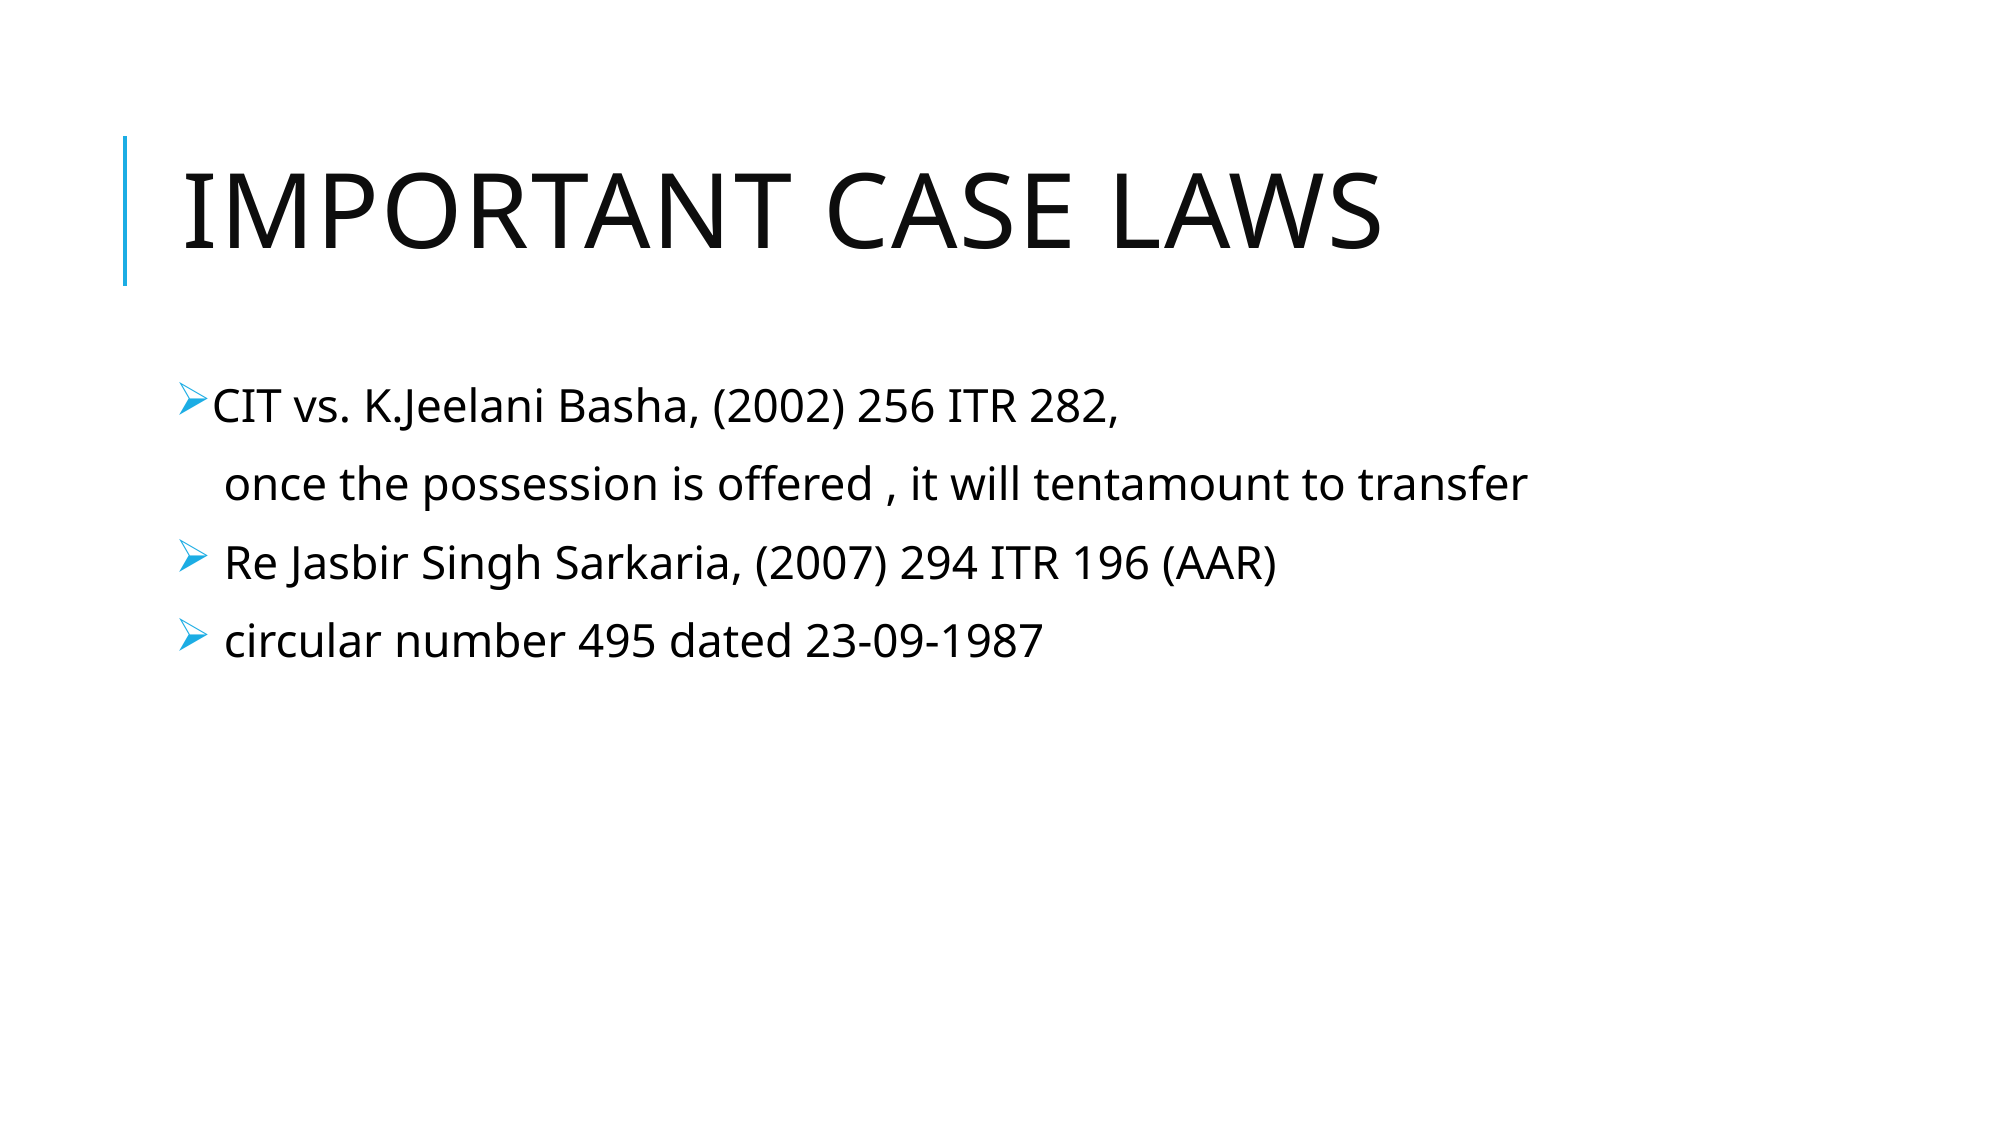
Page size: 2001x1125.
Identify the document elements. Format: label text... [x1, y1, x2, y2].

title Important case laws [168, 96, 1763, 342]
list CIT vs. K.Jeelani Basha, (2002) 256 ITR 282, once the possession is offered , it will tentamount to transfer Re Jasbir Singh Sarkaria, (2007) 294 ITR 196 (AAR) circular number 495 dated 23-09-1987 [168, 375, 1763, 1035]
